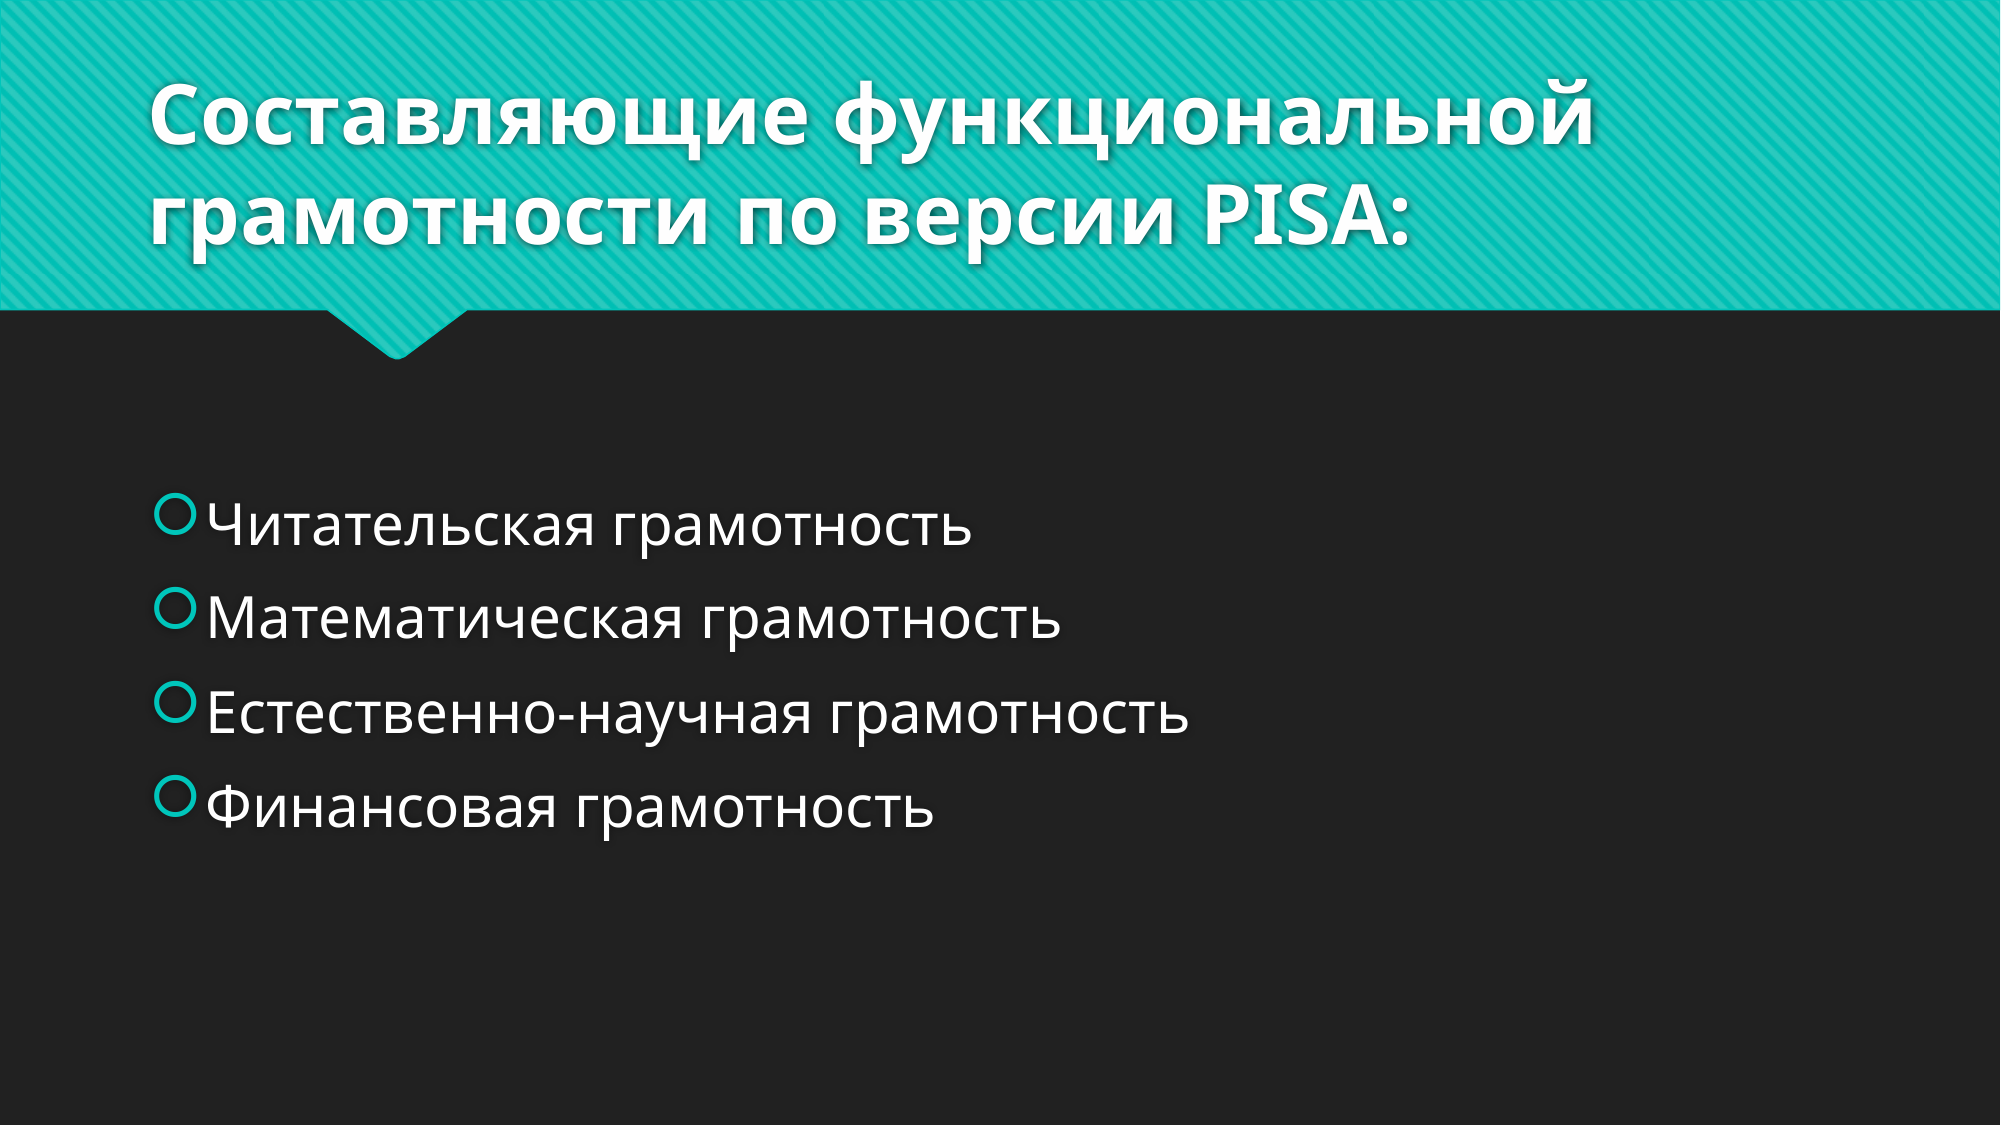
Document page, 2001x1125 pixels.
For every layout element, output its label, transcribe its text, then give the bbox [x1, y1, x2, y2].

list Читательская грамотность Математическая грамотность Естественно-научная грамотность Финансовая грамотность [134, 364, 1866, 962]
title Составляющие функциональной грамотности по версии PISA: [132, 87, 1868, 269]
